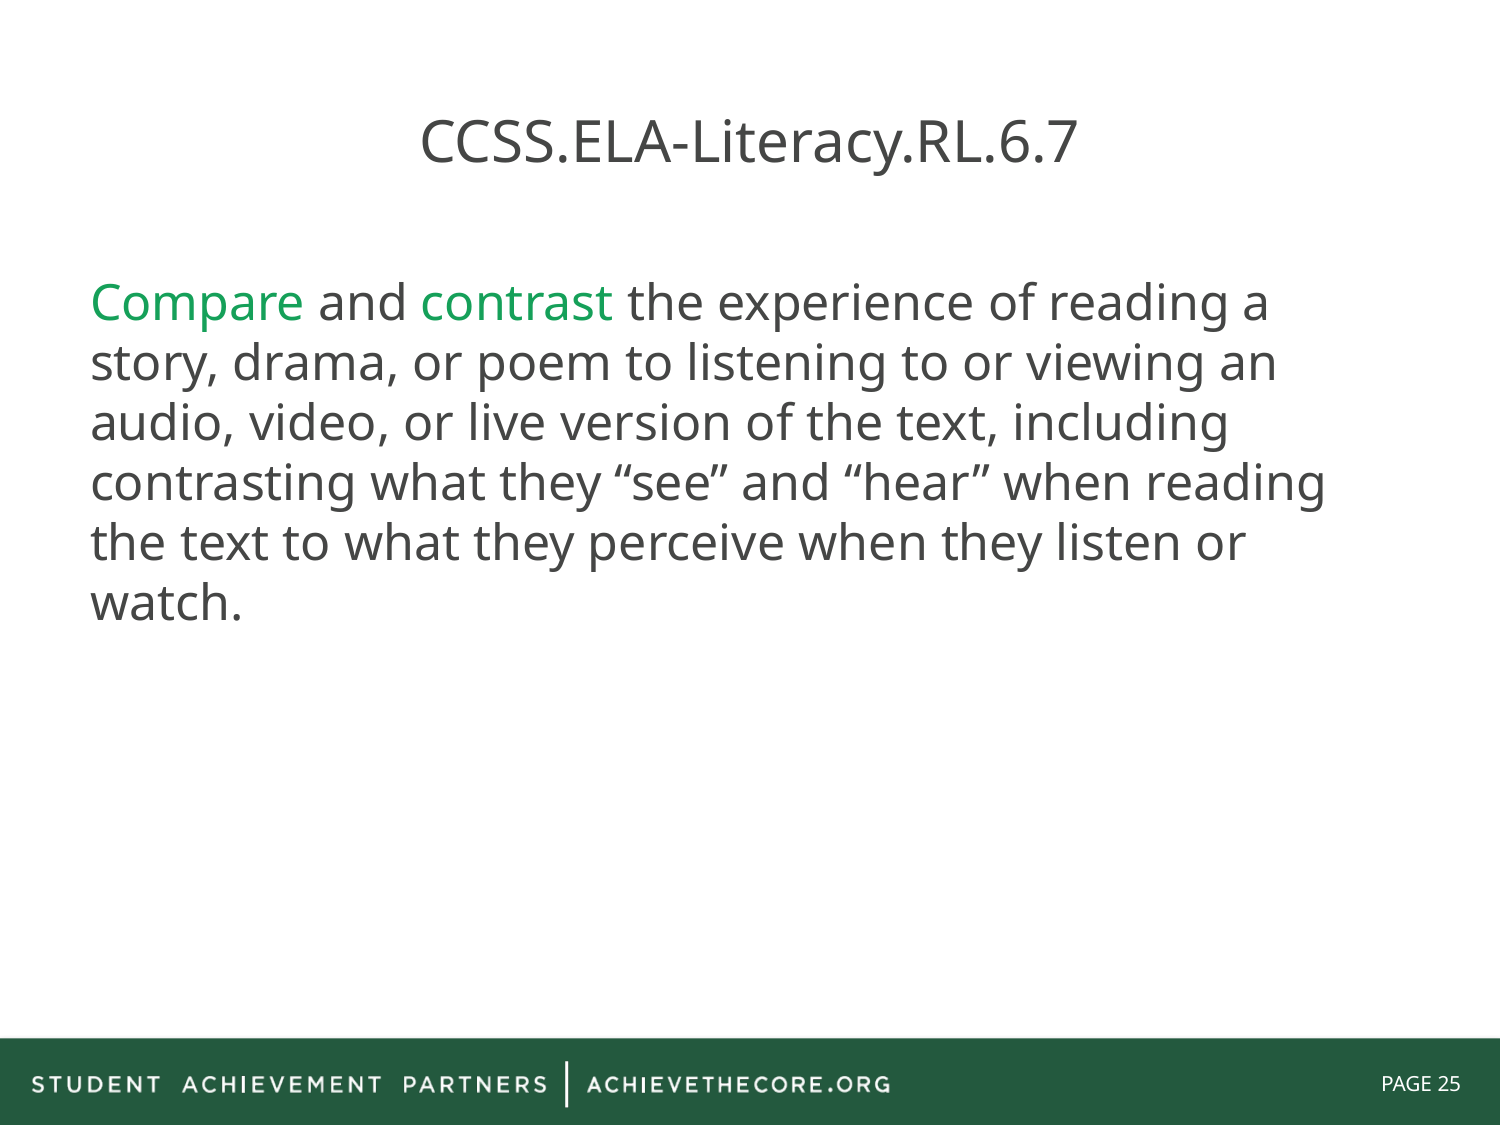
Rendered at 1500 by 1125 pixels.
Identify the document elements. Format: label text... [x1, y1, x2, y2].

list Compare and contrast the experience of reading a story, drama, or poem to listening to or viewing an audio, video, or live version of the text, including contrasting what they “see” and “hear” when reading the text to what they perceive when they listen or watch. [75, 262, 1425, 1005]
title CCSS.ELA-Literacy.RL.6.7 [75, 45, 1425, 233]
